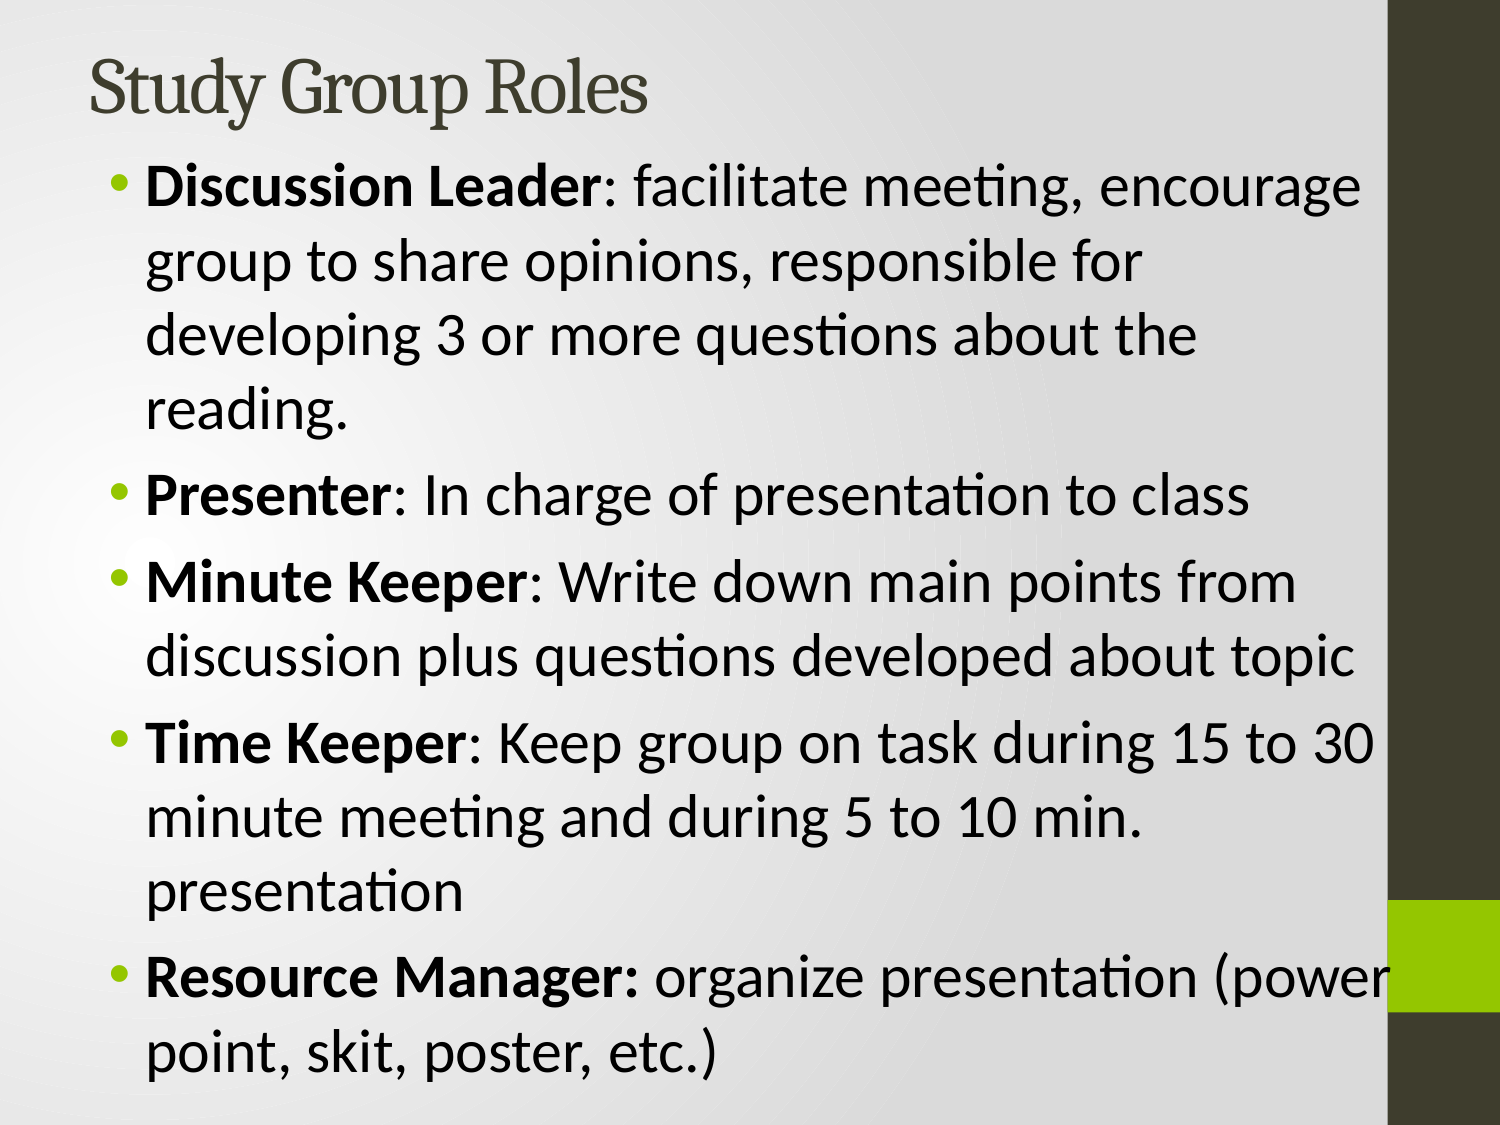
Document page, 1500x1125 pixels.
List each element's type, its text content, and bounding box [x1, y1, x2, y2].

title Study Group Roles [75, 24, 1425, 137]
list Discussion Leader: facilitate meeting, encourage group to share opinions, responsible for developing 3 or more questions about the reading. Presenter: In charge of presentation to class Minute Keeper: Write down main points from discussion plus questions developed about topic Time Keeper: Keep group on task during 15 to 30 minute meeting and during 5 to 10 min. presentation Resource Manager: organize presentation (power point, skit, poster, etc.) [75, 137, 1425, 1100]
